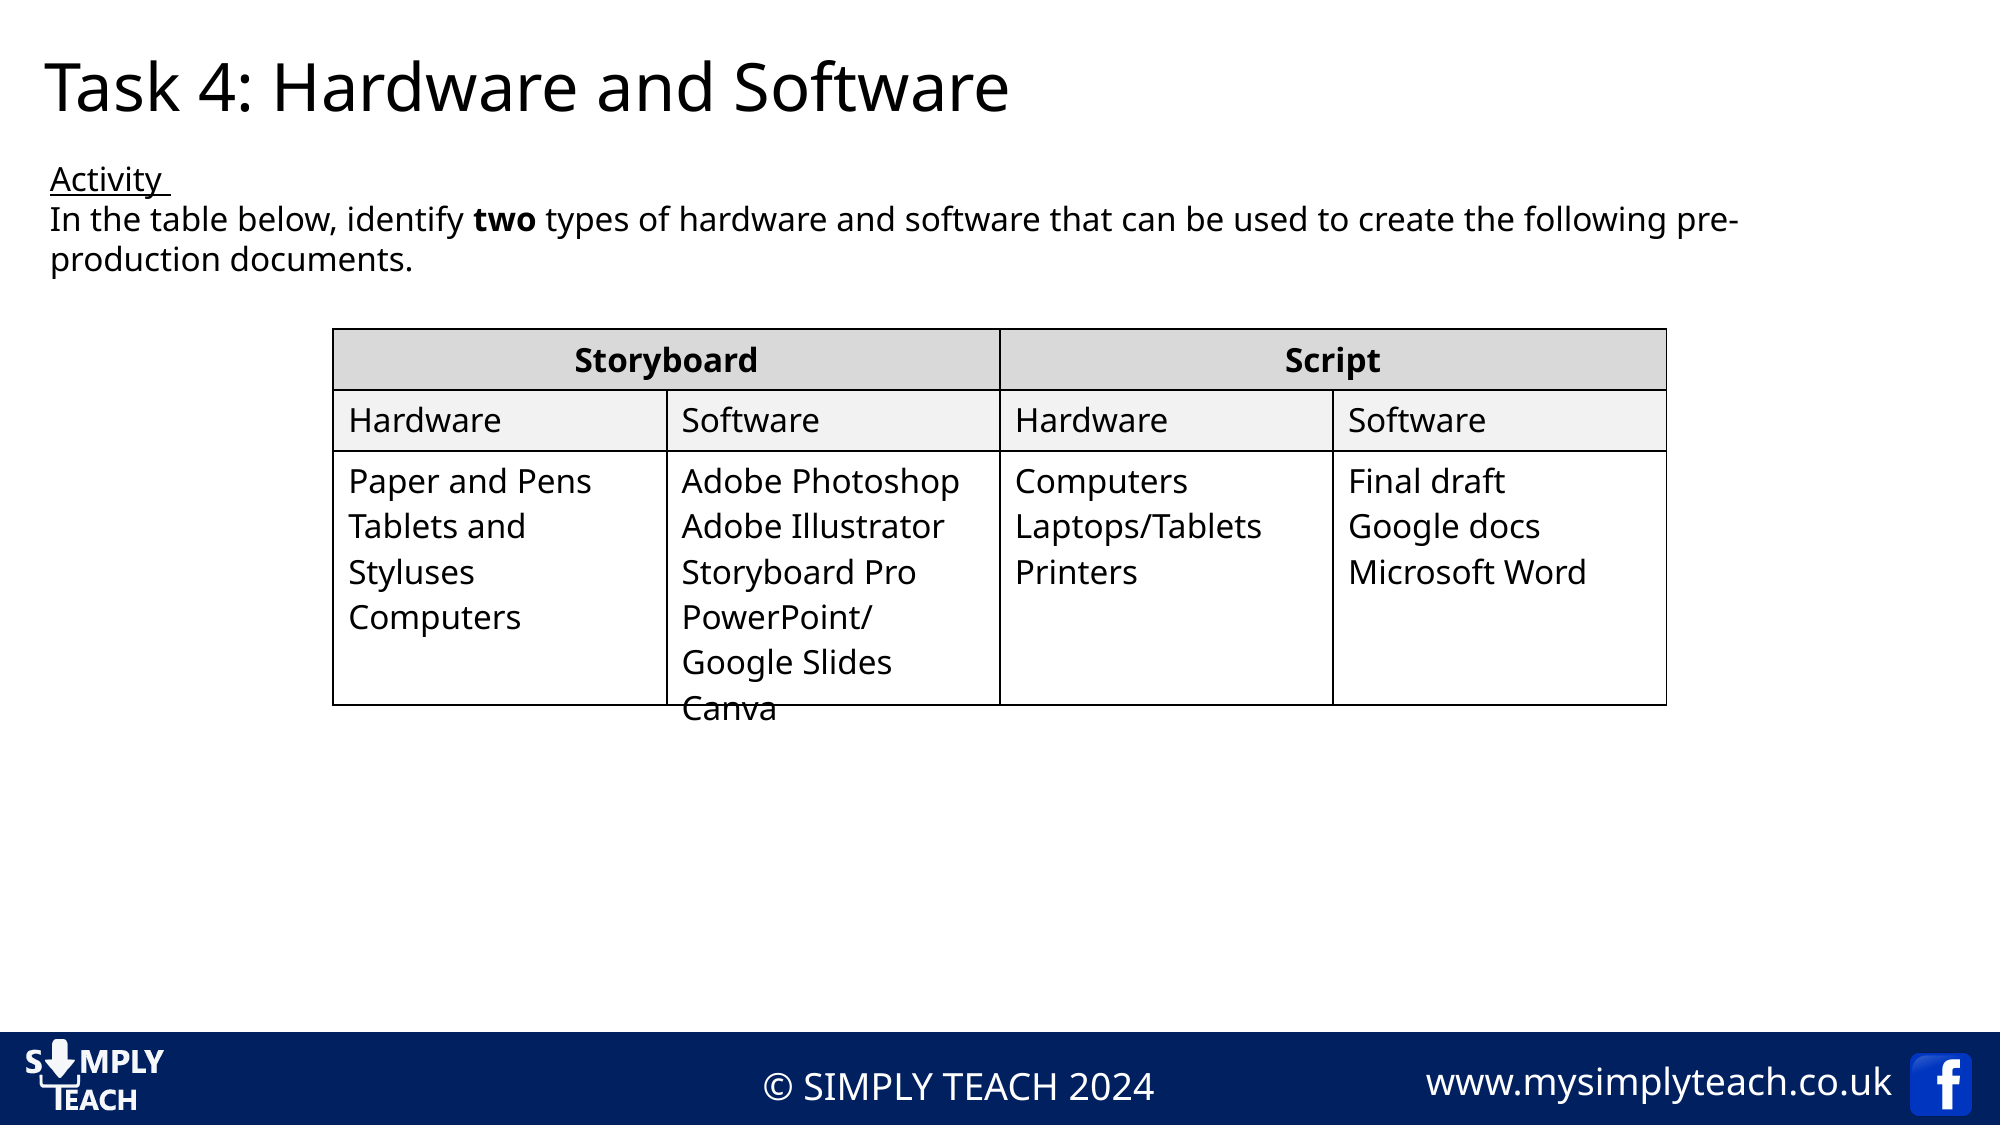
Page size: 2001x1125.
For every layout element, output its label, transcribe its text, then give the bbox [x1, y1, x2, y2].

table_cell Software [668, 391, 999, 450]
table_cell Hardware [334, 391, 666, 450]
text_box [0, 1032, 2000, 1125]
picture [15, 1033, 182, 1122]
text_box www.mysimplyteach.co.uk [1411, 1050, 1907, 1111]
picture [1907, 1050, 1976, 1119]
table_header Storyboard [334, 330, 999, 389]
table_cell Computers Laptops/Tablets Printers [1001, 452, 1332, 704]
table_cell Hardware [1001, 391, 1332, 450]
table_cell Paper and Pens Tablets and Styluses Computers [334, 452, 666, 704]
text_box © SIMPLY TEACH 2024 [621, 1055, 1296, 1115]
table_cell Software [1334, 391, 1666, 450]
text_box Task 4: Hardware and Software [29, 37, 1537, 133]
table_cell Final draft Google docs Microsoft Word [1334, 452, 1666, 704]
table_header Script [1001, 330, 1666, 389]
table_cell Adobe Photoshop Adobe Illustrator Storyboard Pro PowerPoint/Google Slides Canva [668, 452, 999, 704]
text_box Activity In the table below, identify two types of hardware and software that can be used to create the following pre-production documents. [34, 150, 1924, 286]
